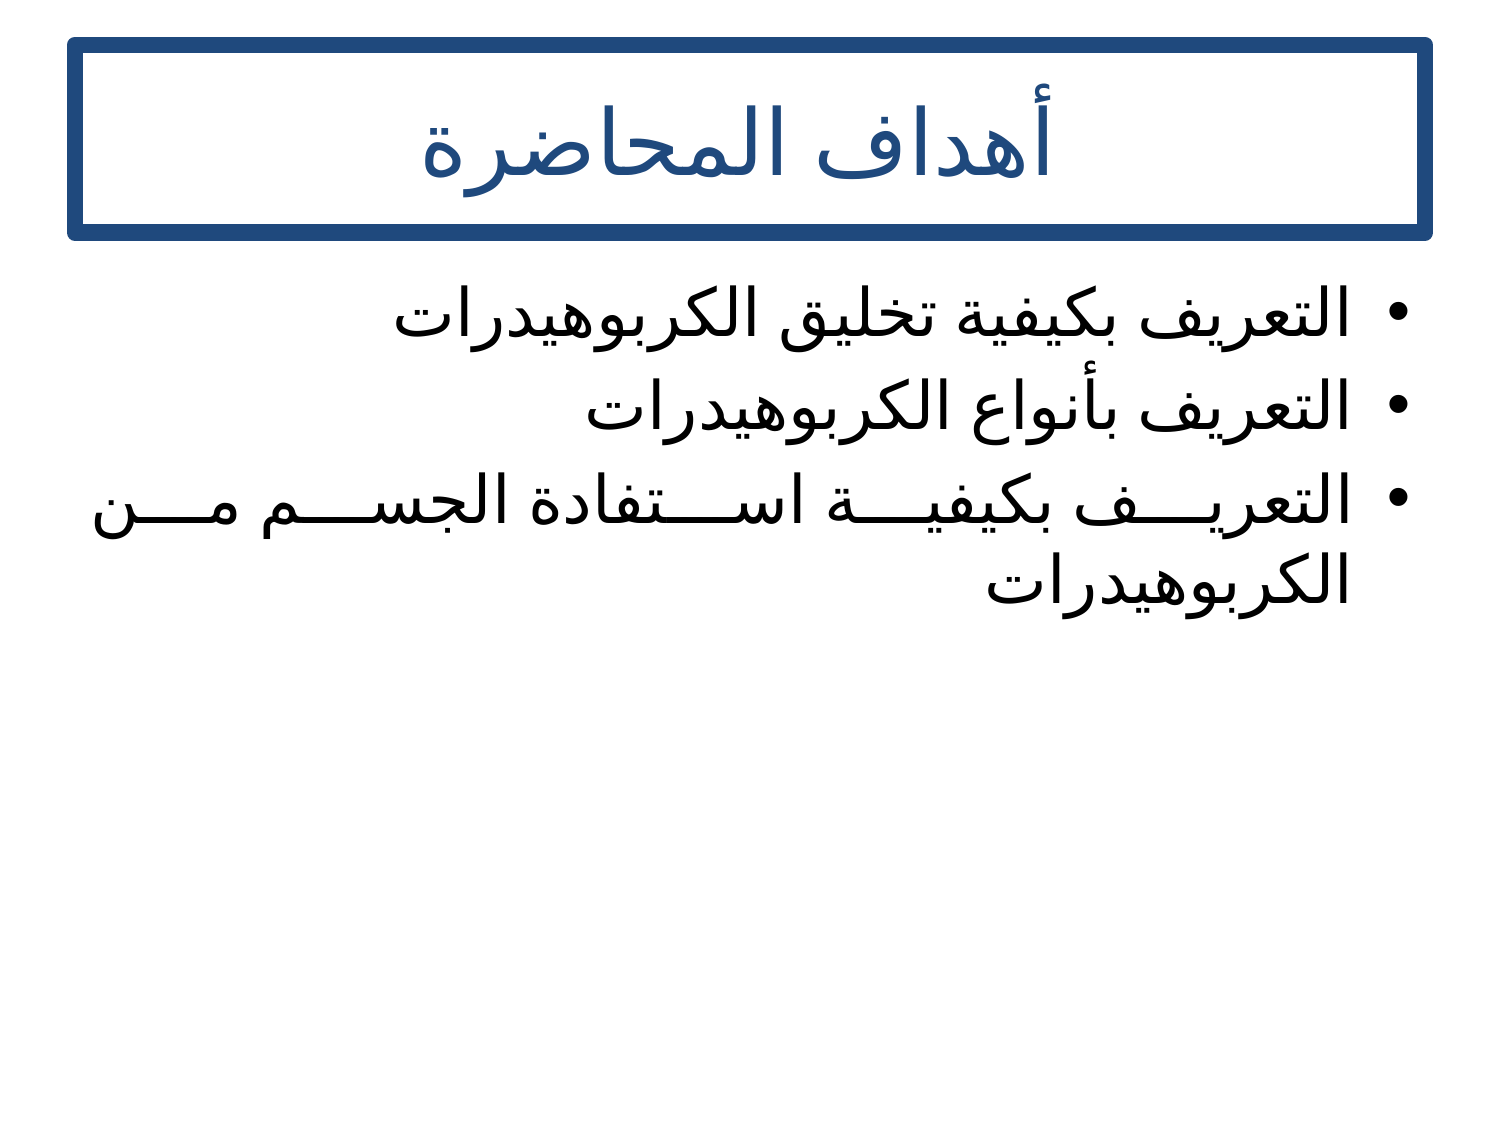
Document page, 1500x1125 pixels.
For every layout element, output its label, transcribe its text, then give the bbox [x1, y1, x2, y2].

title أهداف المحاضرة [75, 45, 1425, 233]
list التعريف بكيفية تخليق الكربوهيدرات التعريف بأنواع الكربوهيدرات التعريف بكيفية استفادة الجسم من الكربوهيدرات [75, 262, 1425, 1005]
